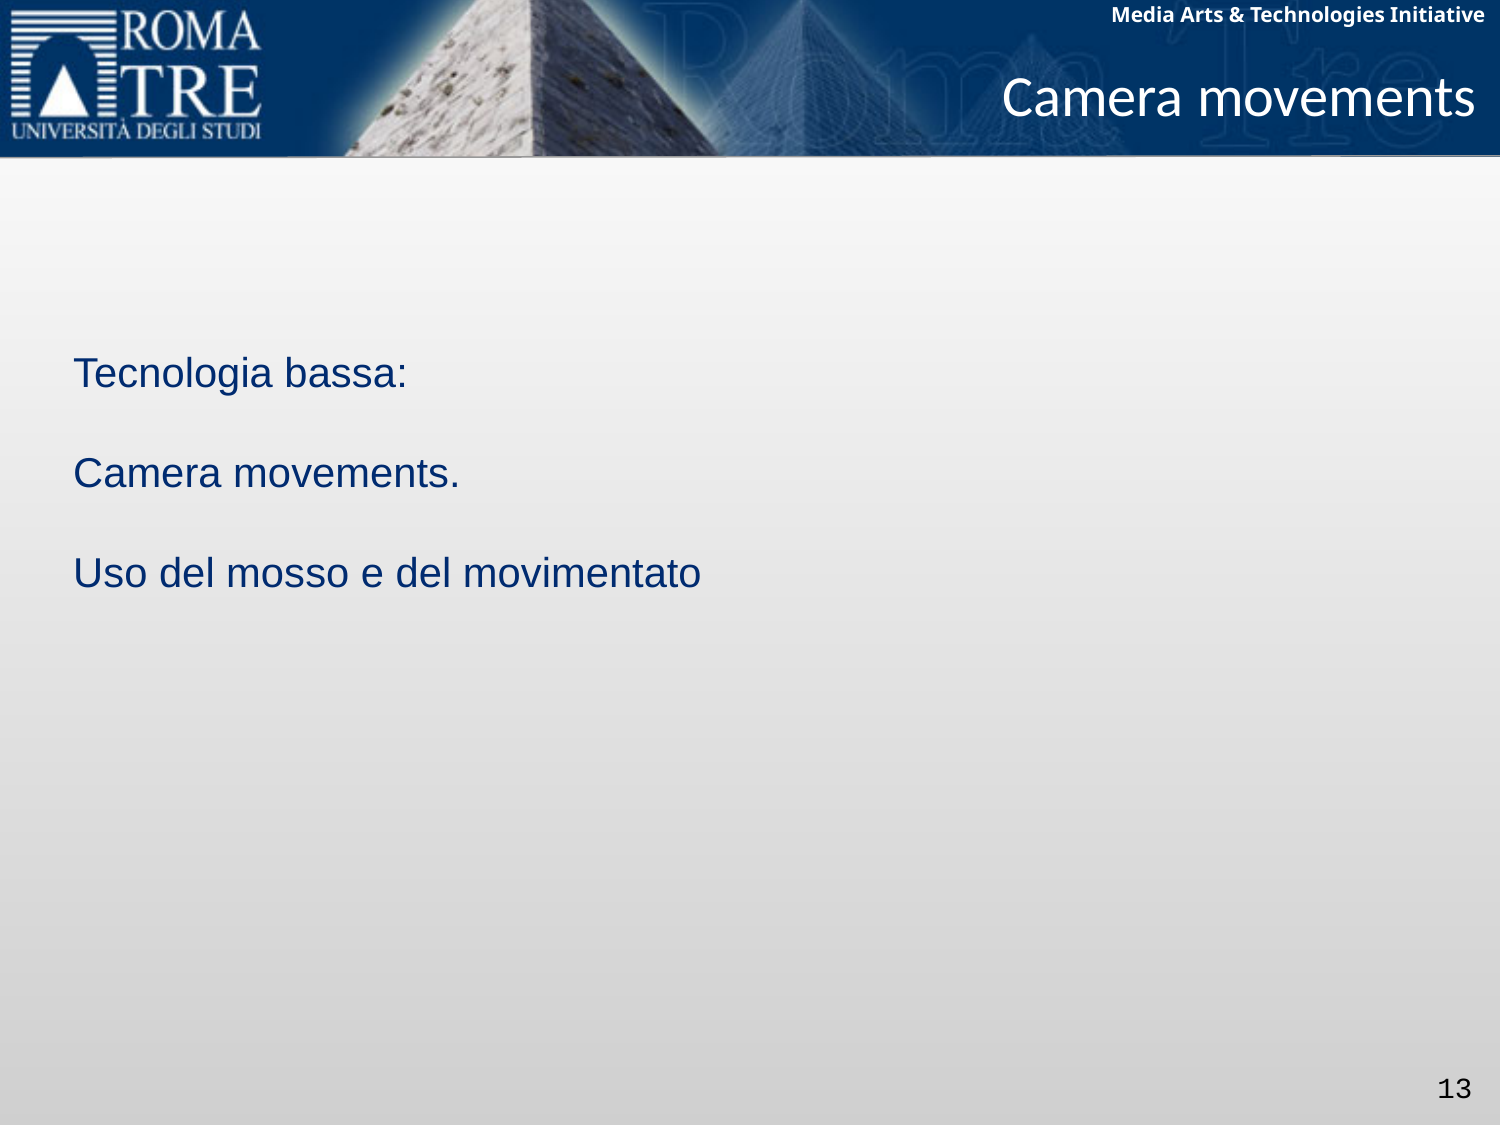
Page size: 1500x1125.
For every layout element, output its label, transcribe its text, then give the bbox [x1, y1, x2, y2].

picture [0, 0, 1500, 156]
text_box Camera movements [987, 50, 1492, 206]
text_box Tecnologia bassa: Camera movements. Uso del mosso e del movimentato [58, 338, 1489, 703]
